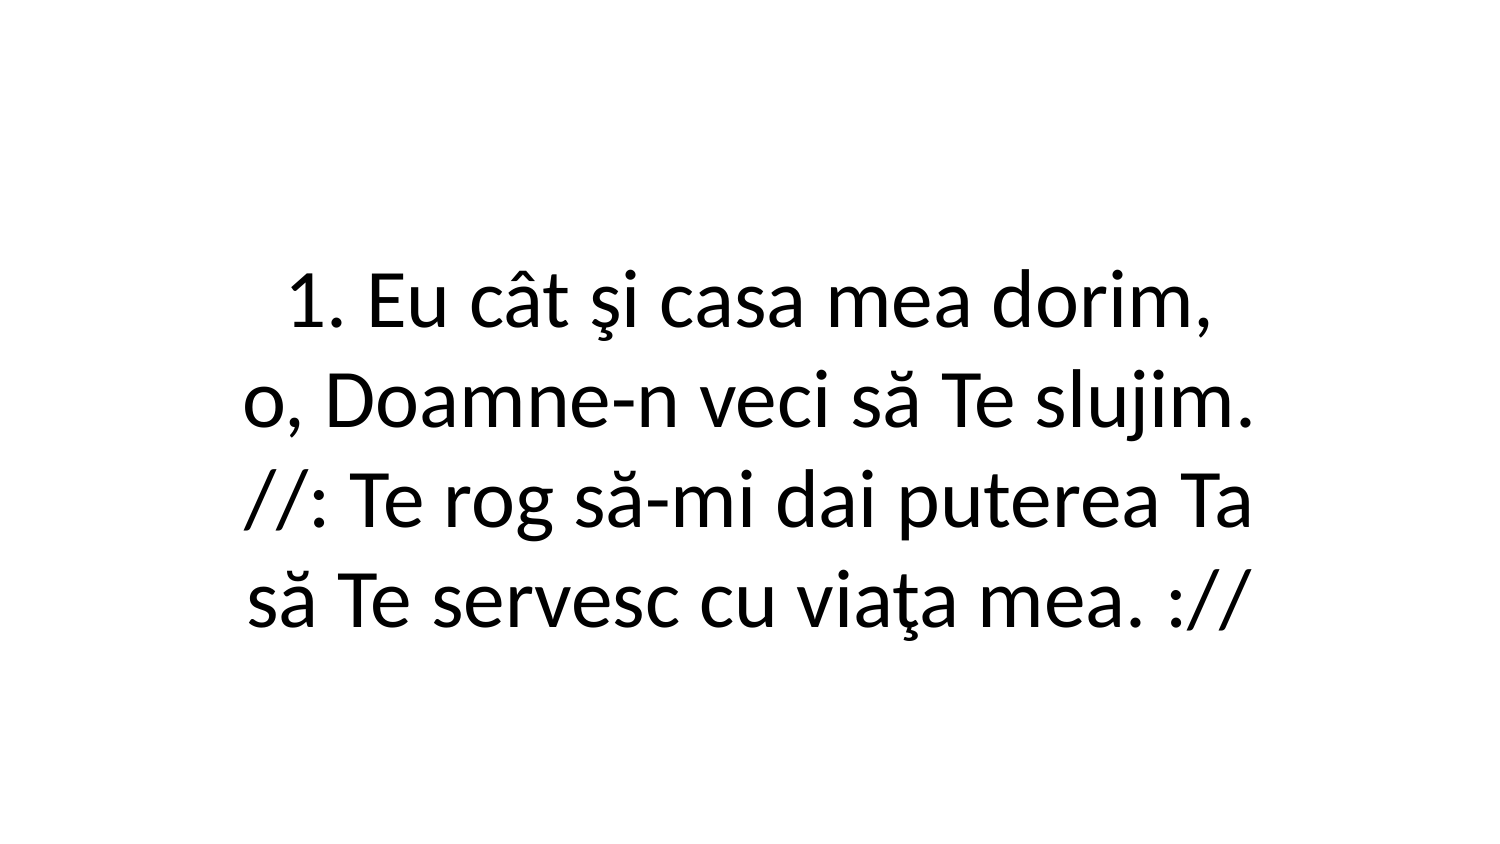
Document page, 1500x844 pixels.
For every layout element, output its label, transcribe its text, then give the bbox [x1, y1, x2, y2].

text_box 1. Eu cât şi casa mea dorim, o, Doamne-n veci să Te slujim. //: Te rog să-mi dai puterea Ta să Te servesc cu viaţa mea. :// [227, 192, 1273, 652]
